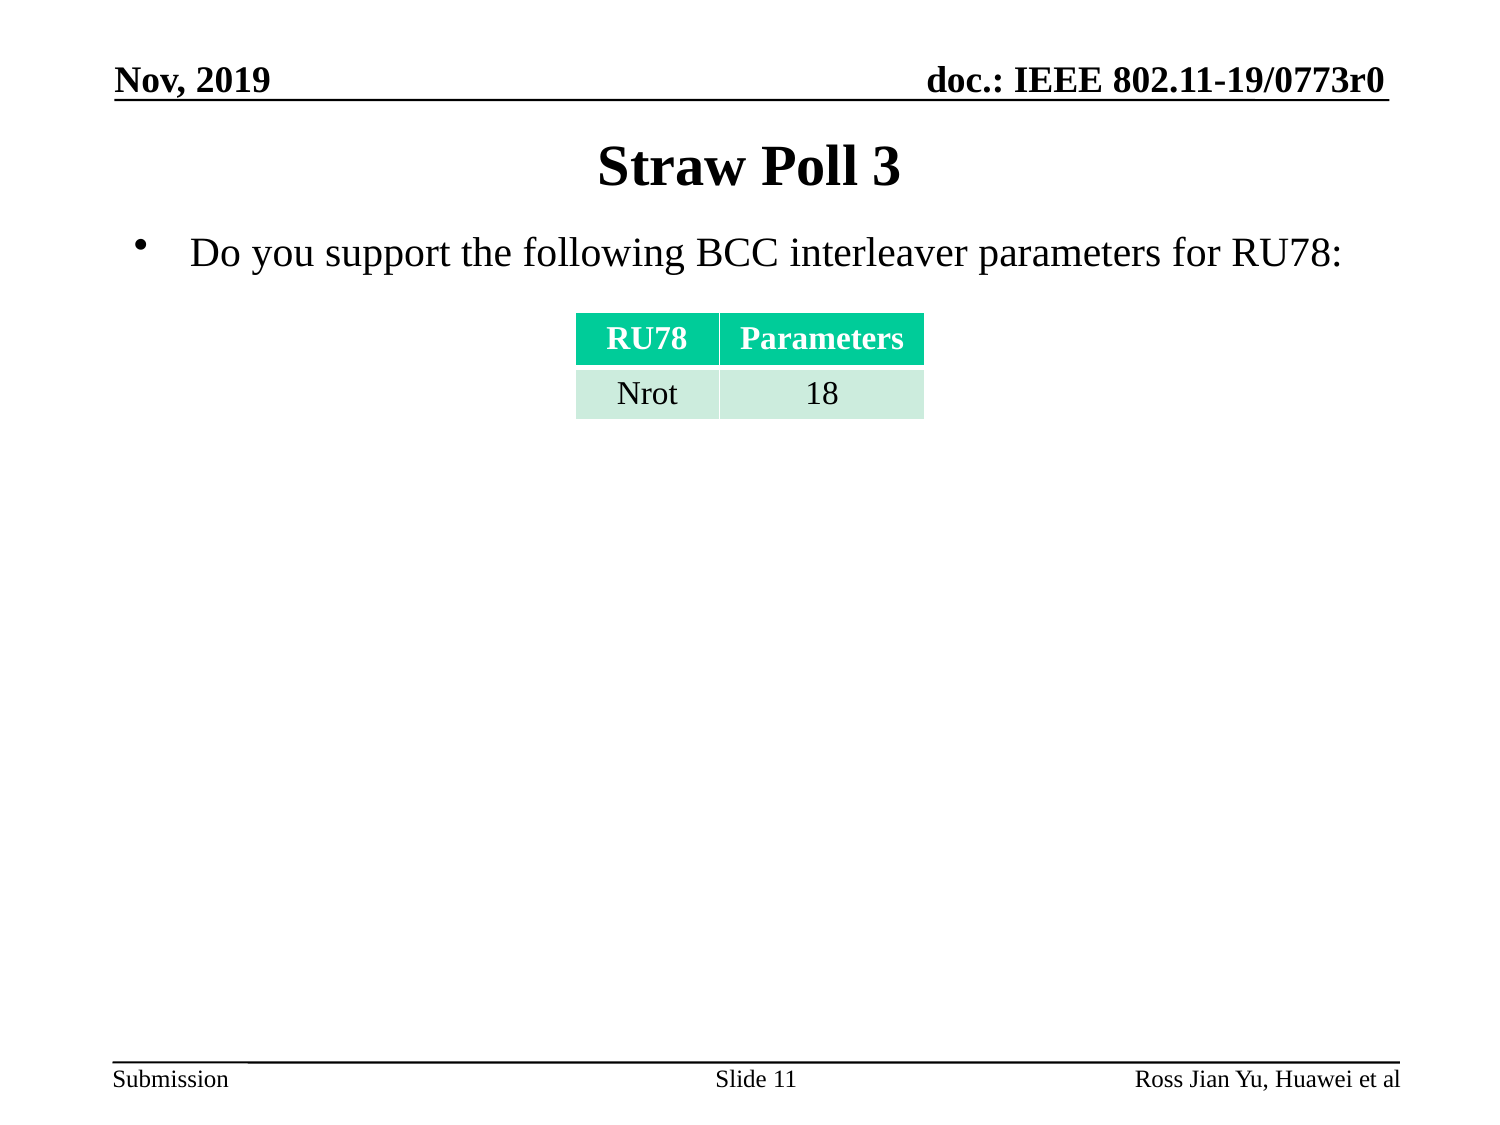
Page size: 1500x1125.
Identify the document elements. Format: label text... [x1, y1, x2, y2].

text_box Do you support the following BCC interleaver parameters for RU78: [118, 217, 1394, 288]
table_cell 18 [720, 370, 924, 419]
title Straw Poll 3 [112, 112, 1388, 213]
table_cell Nrot [576, 370, 719, 419]
slide_number Slide 11 [712, 1061, 800, 1093]
footer Ross Jian Yu, Huawei et al [1131, 1061, 1402, 1093]
table_header RU78 [576, 313, 719, 365]
table_header Parameters [720, 313, 924, 365]
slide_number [114, 54, 273, 101]
